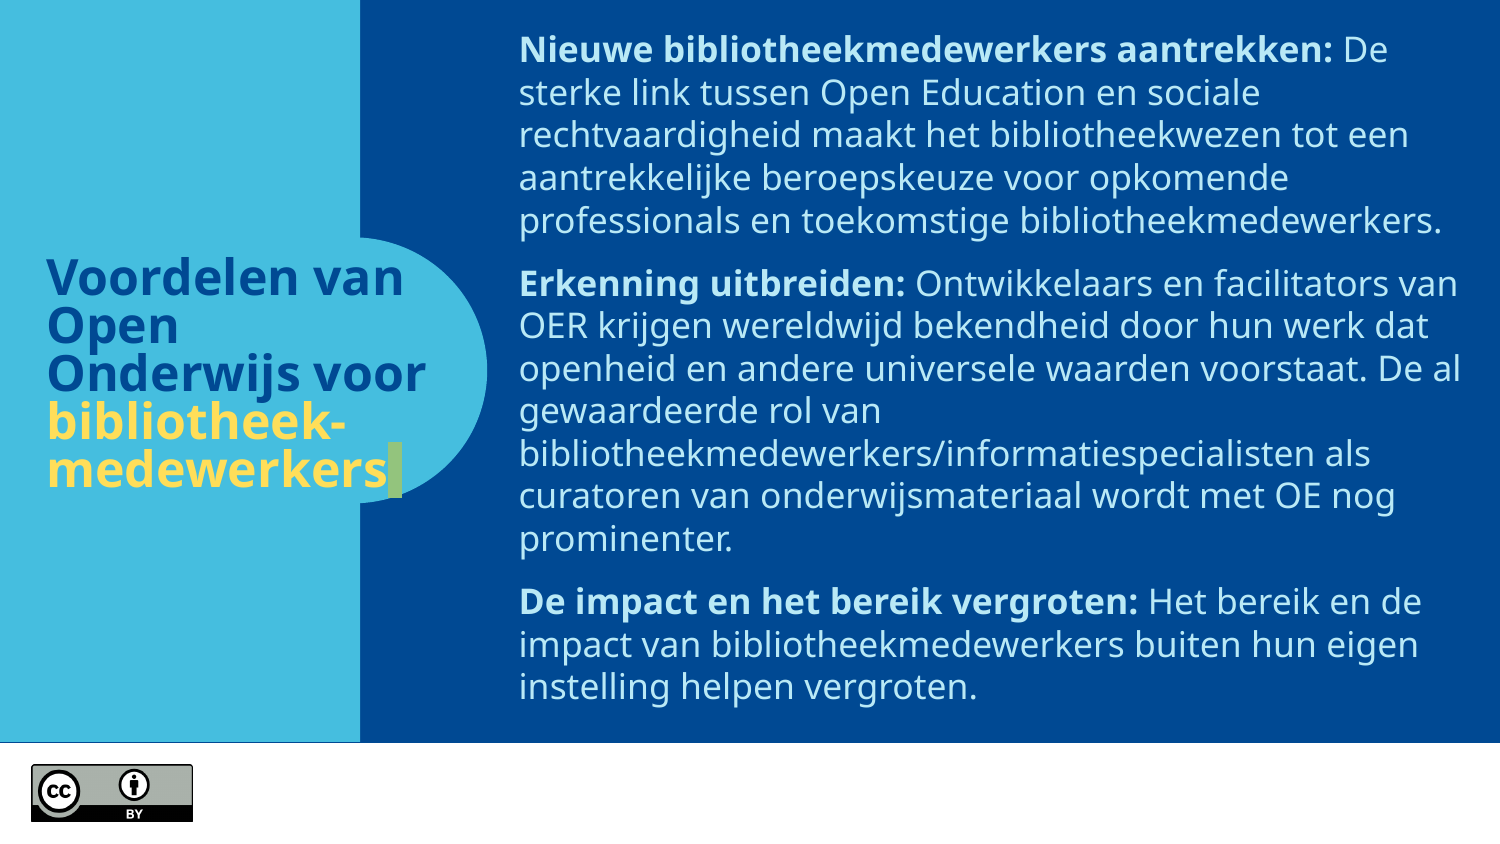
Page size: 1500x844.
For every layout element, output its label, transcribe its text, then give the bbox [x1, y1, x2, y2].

text_box [0, 750, 1500, 844]
text_box [317, 237, 389, 242]
text_box [452, 280, 488, 461]
text_box Nieuwe bibliotheekmedewerkers aantrekken: De sterke link tussen Open Education en sociale rechtvaardigheid maakt het bibliotheekwezen tot een aantrekkelijke beroepskeuze voor opkomende professionals en toekomstige bibliotheekmedewerkers. Erkenning uitbreiden: Ontwikkelaars en facilitators van OER krijgen wereldwijd bekendheid door hun werk dat openheid en andere universele waarden voorstaat. De al gewaardeerde rol van bibliotheekmedewerkers/informatiespecialisten als curatoren van onderwijsmateriaal wordt met OE nog prominenter. De impact en het bereik vergroten: Het bereik en de impact van bibliotheekmedewerkers buiten hun eigen instelling helpen vergroten. [503, 12, 1489, 722]
picture [31, 764, 193, 822]
text_box Voordelen van Open Onderwijs voor bibliotheek- medewerkers [31, 242, 452, 513]
text_box [0, 0, 361, 742]
